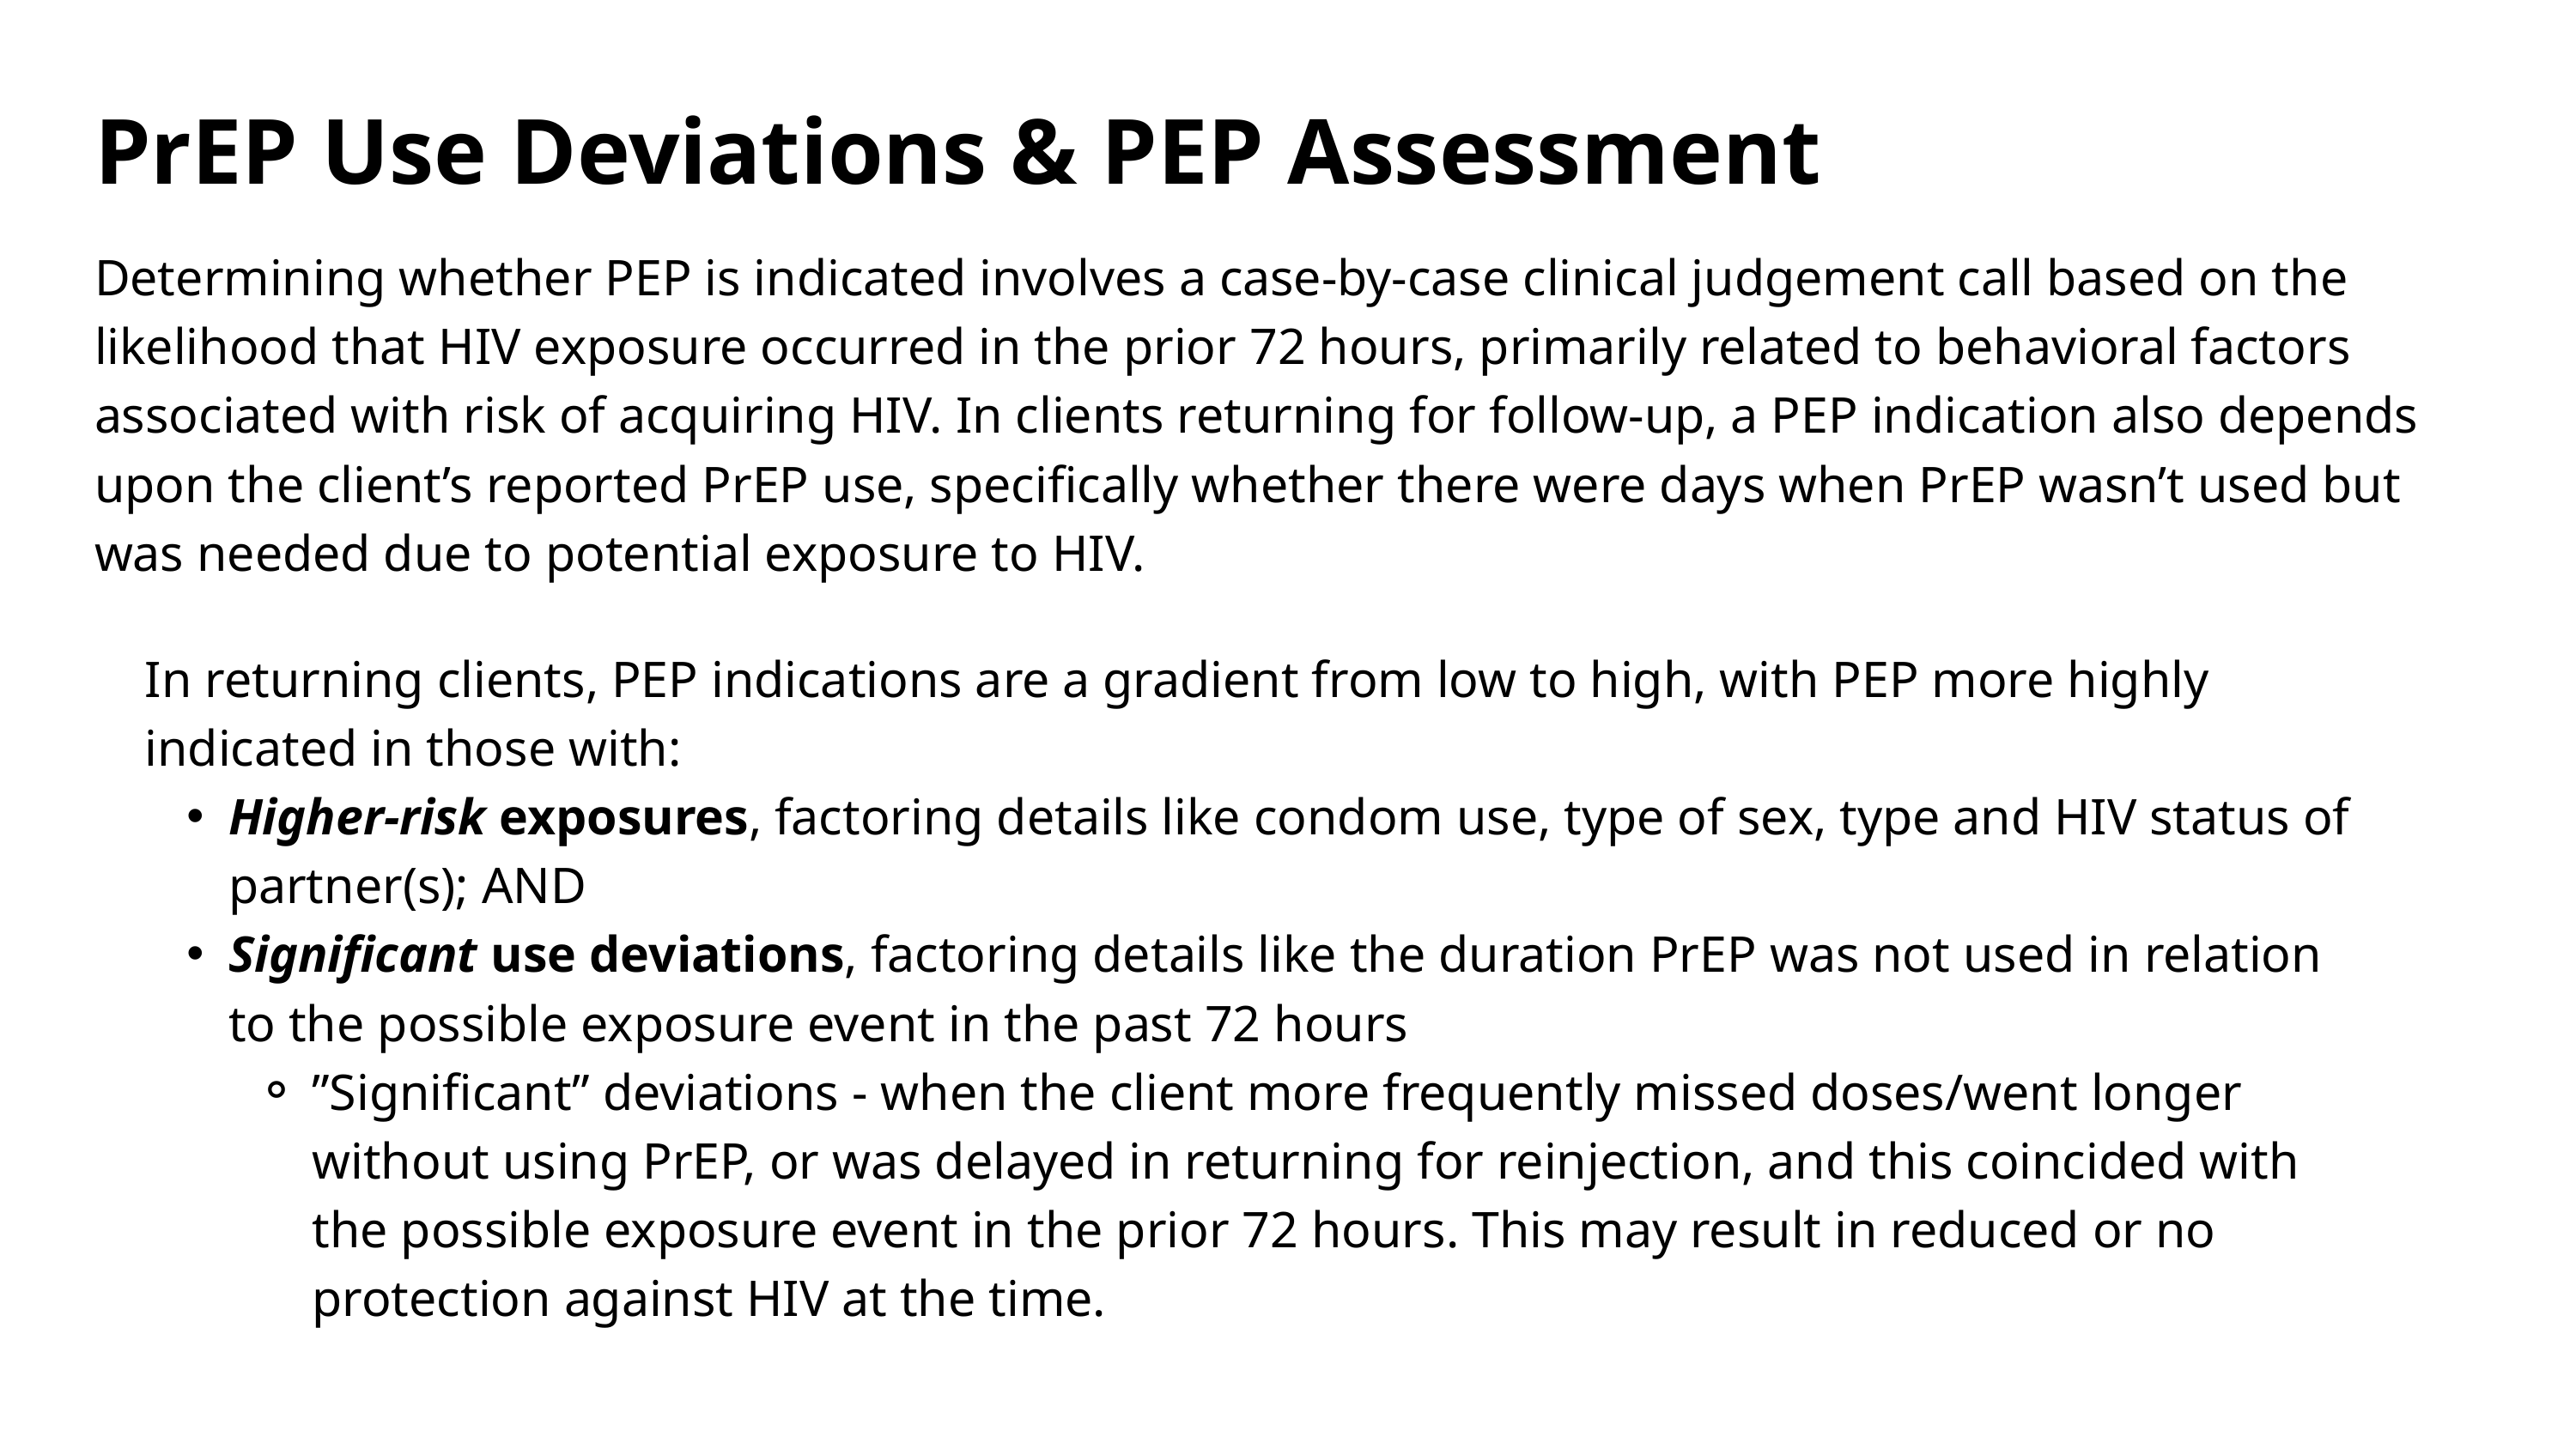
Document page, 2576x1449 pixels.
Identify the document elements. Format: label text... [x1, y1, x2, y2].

text_box PrEP Use Deviations & PEP Assessment [94, 76, 2406, 203]
text_box In returning clients, PEP indications are a gradient from low to high, with PEP more highly indicated in those with: Higher-risk exposures, factoring details like condom use, type of sex, type and HIV status of partner(s); AND Significant use deviations, factoring details like the duration PrEP was not used in relation to the possible exposure event in the past 72 hours ”Significant” deviations - when the client more frequently missed doses/went longer without using PrEP, or was delayed in returning for reinjection, and this coincided with the possible exposure event in the prior 72 hours. This may result in reduced or no protection against HIV at the time. [144, 638, 2353, 1327]
text_box Determining whether PEP is indicated involves a case-by-case clinical judgement call based on the likelihood that HIV exposure occurred in the prior 72 hours, primarily related to behavioral factors associated with risk of acquiring HIV. In clients returning for follow-up, a PEP indication also depends upon the client’s reported PrEP use, specifically whether there were days when PrEP wasn’t used but was needed due to potential exposure to HIV. [94, 236, 2432, 581]
